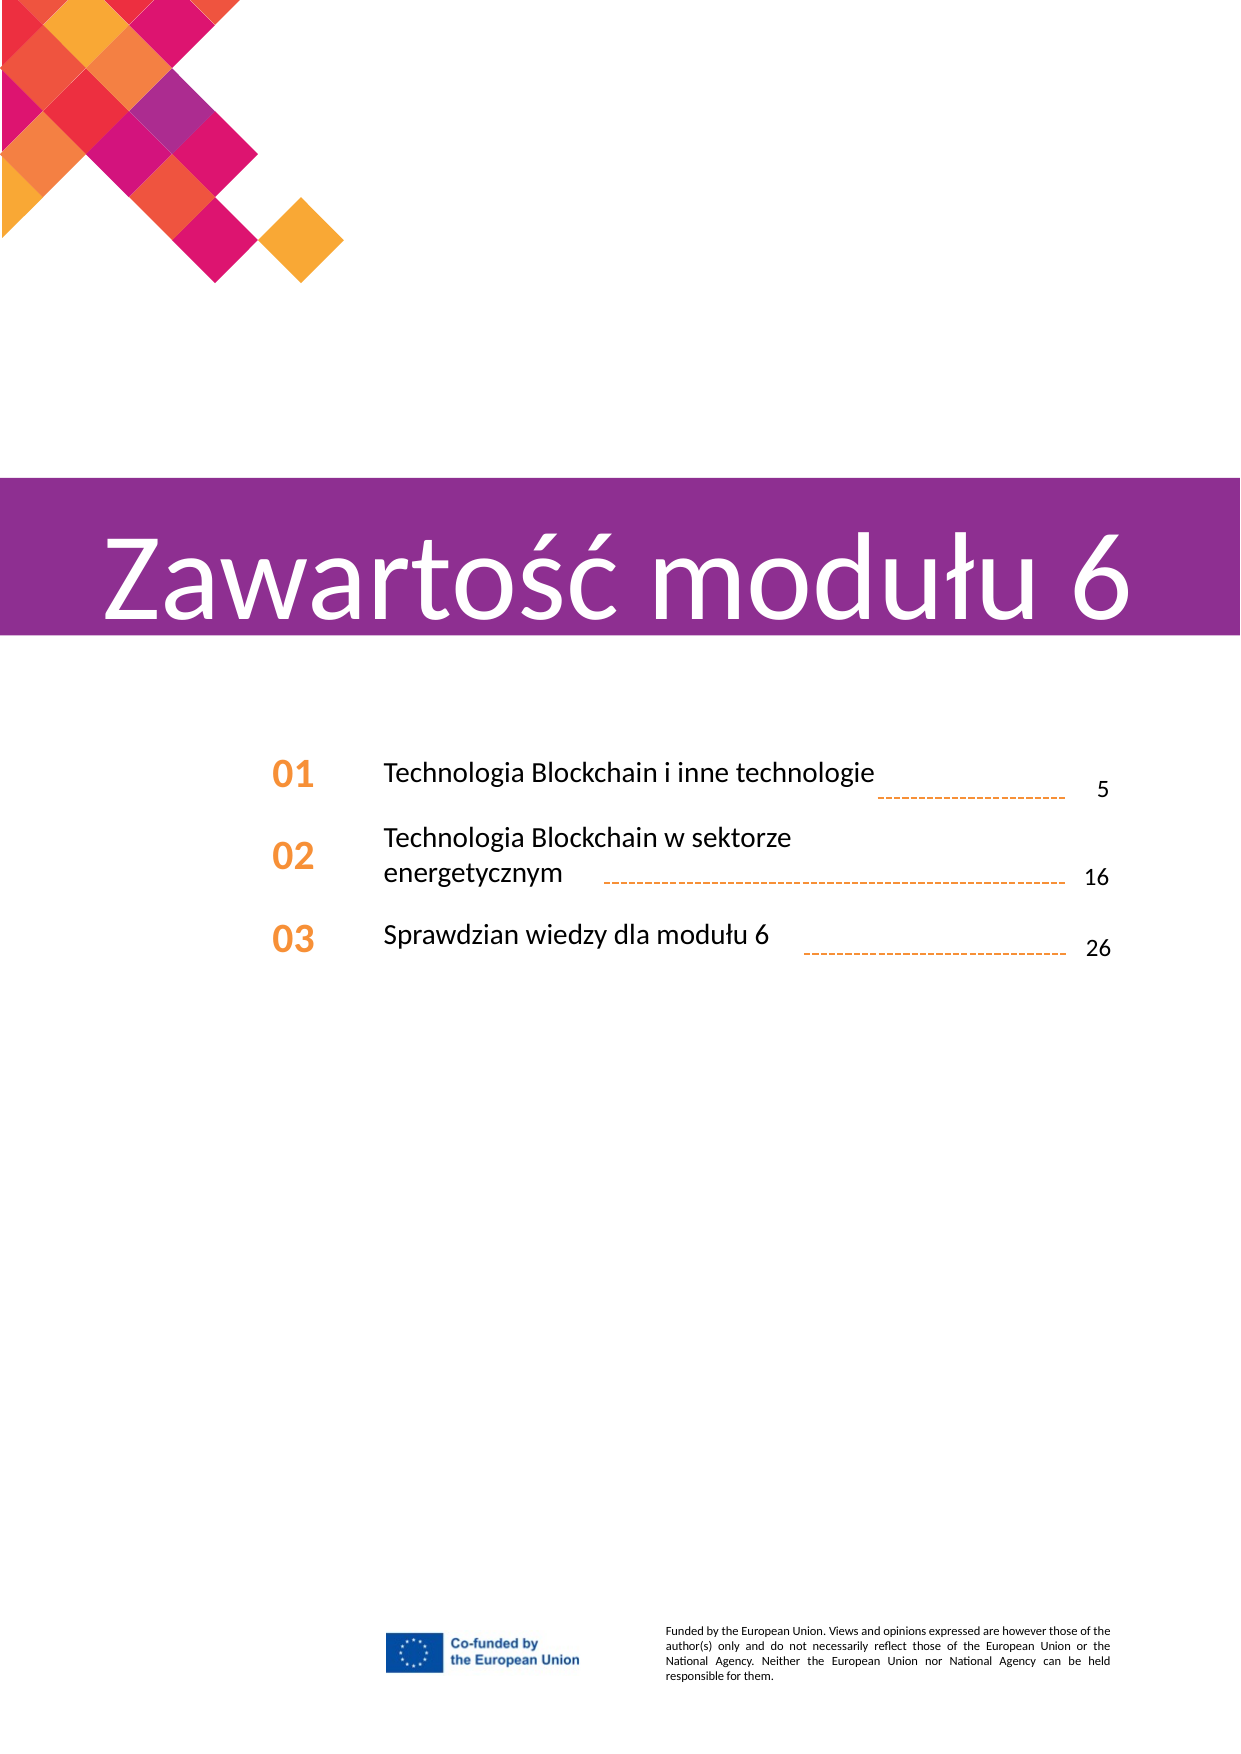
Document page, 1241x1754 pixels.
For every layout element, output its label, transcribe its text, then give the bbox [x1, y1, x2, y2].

list Technologia Blockchain i inne technologie [368, 742, 1021, 800]
list Sprawdzian wiedzy dla modułu 6 [368, 904, 951, 962]
list 03 [240, 906, 347, 965]
text_box 5 [1050, 758, 1125, 816]
text_box 26 [1051, 917, 1127, 976]
list 01 [240, 742, 347, 800]
list Technologia Blockchain w sektorze energetycznym [368, 824, 951, 882]
picture [386, 1630, 581, 1676]
text_box 16 [1050, 846, 1125, 905]
list 02 [240, 824, 347, 882]
text_box Zawartość modułu 6 [87, 486, 1175, 647]
